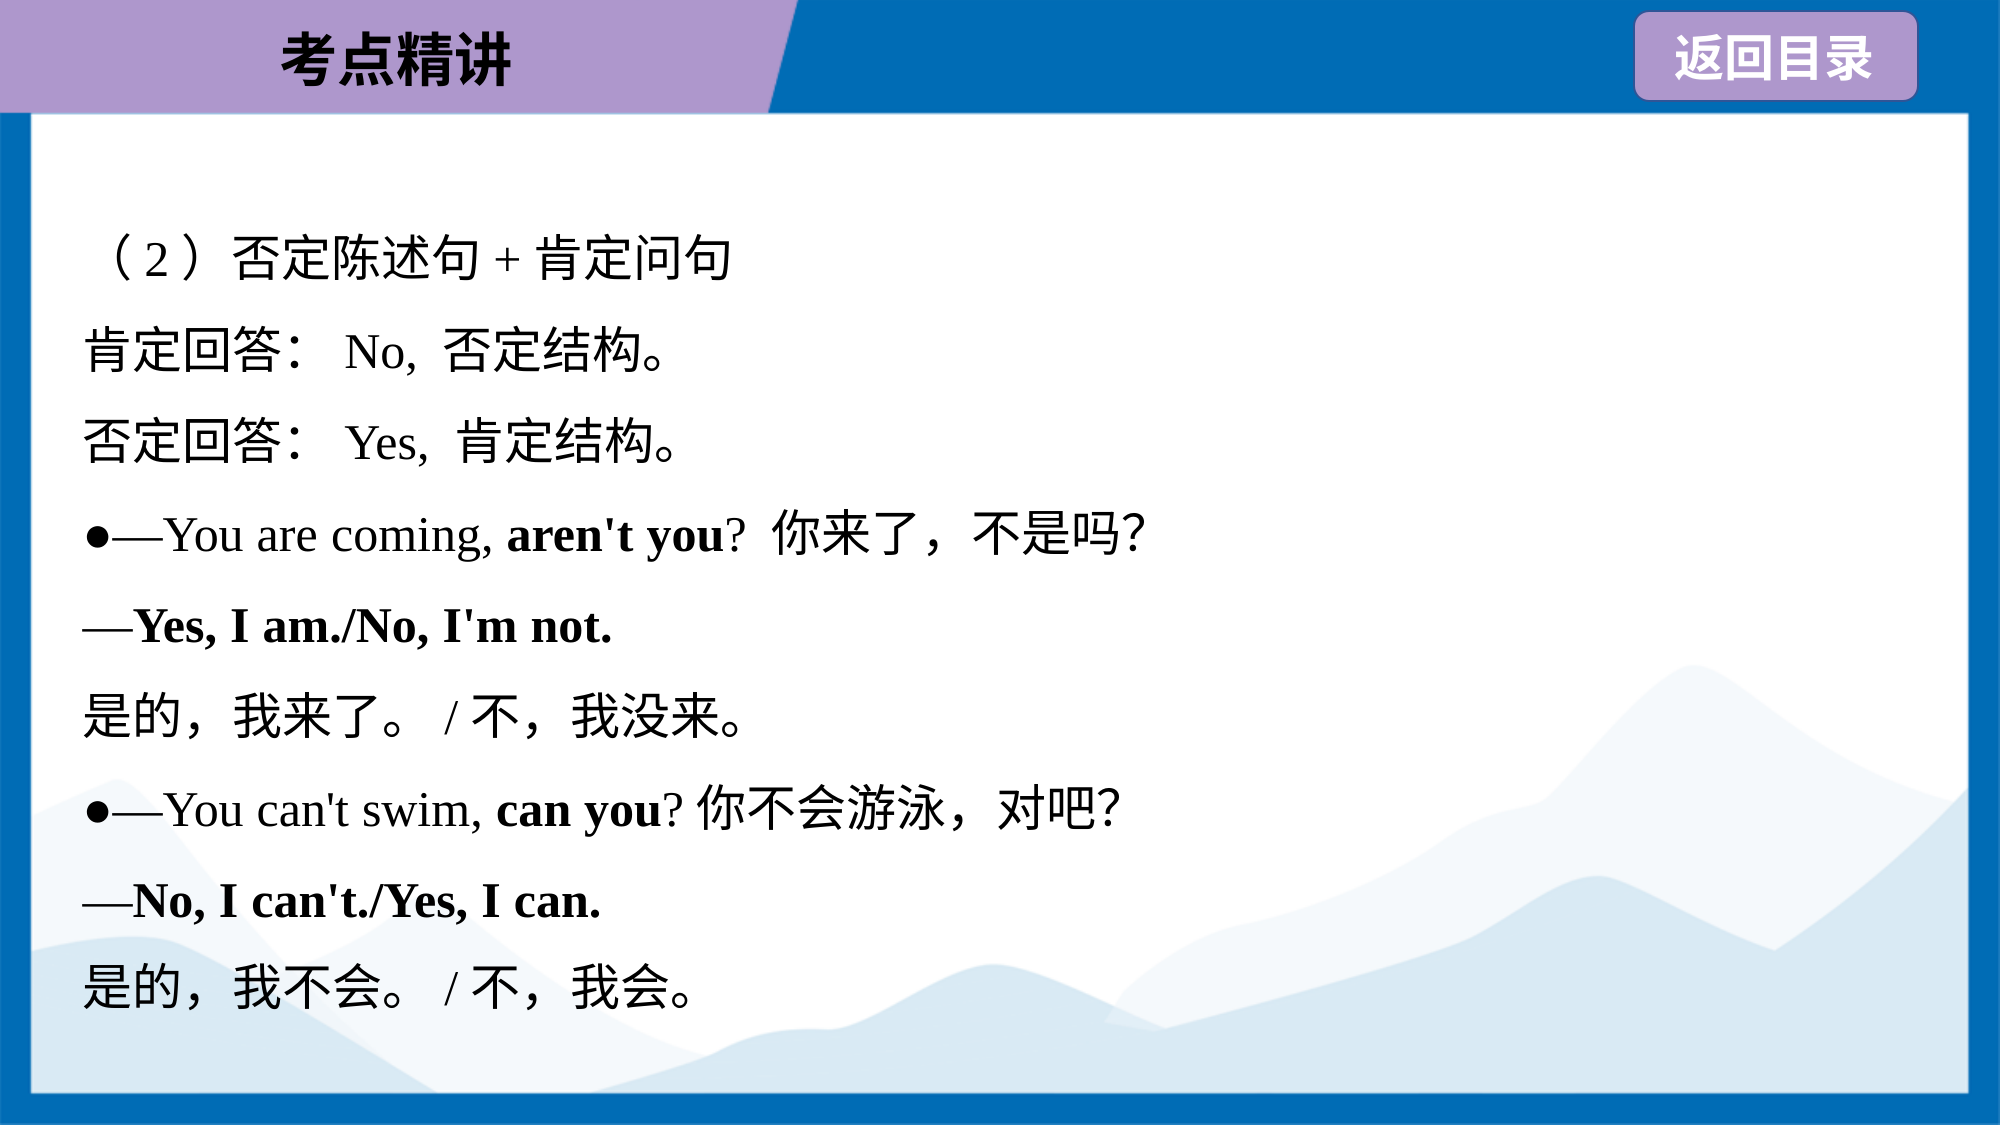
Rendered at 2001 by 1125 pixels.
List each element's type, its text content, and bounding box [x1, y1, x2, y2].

picture [0, 0, 2000, 1125]
text_box （2）否定陈述句+肯定问句 肯定回答：No, 否定结构。 否定回答：Yes, 肯定结构。 ●—You are coming, aren't you? 你来了，不是吗？ —Yes, I am./No, I'm not. 是的，我来了。/不，我没来。 ●—You can't swim, can you?你不会游泳，对吧？ —No, I can't./Yes, I can. 是的，我不会。/不，我会。 [82, 194, 1917, 1006]
